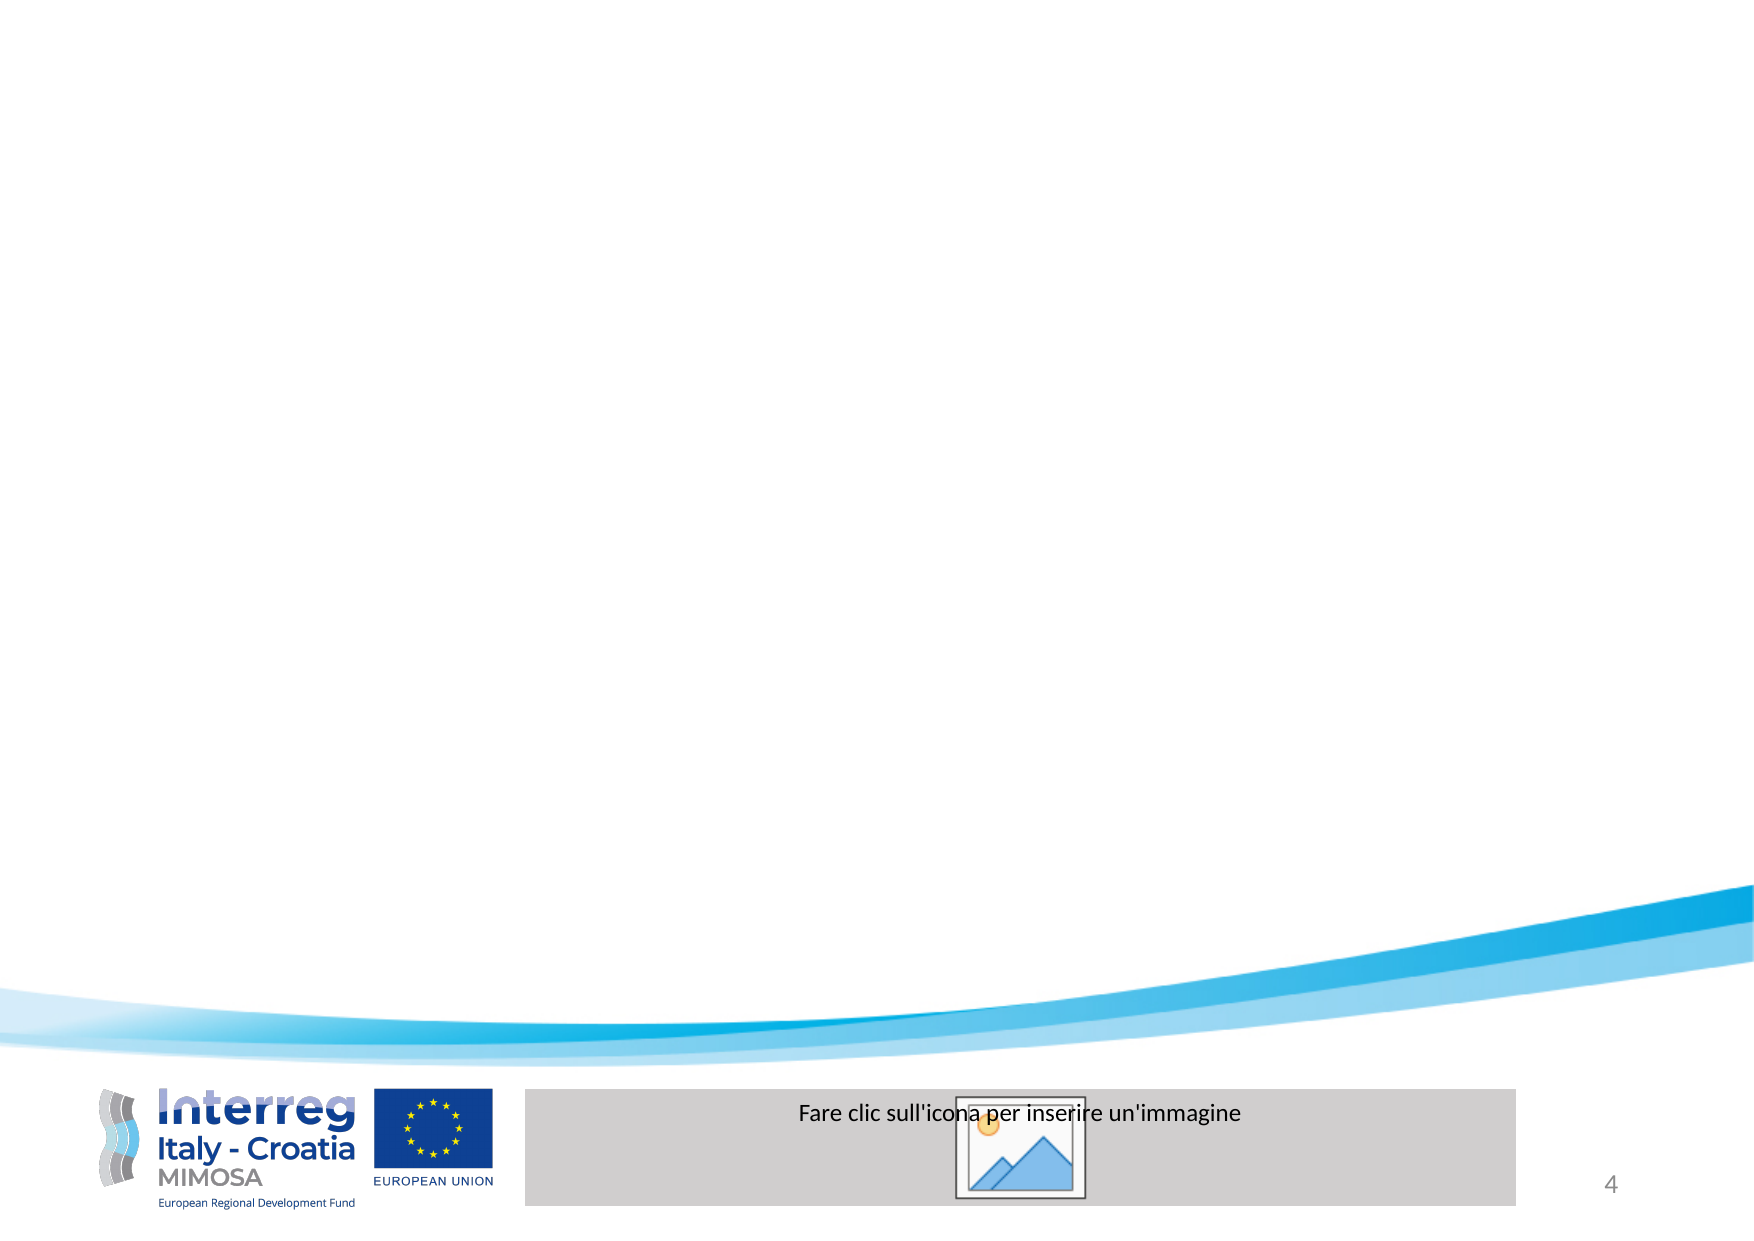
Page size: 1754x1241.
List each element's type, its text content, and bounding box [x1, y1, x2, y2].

slide_number 4 [1526, 1149, 1634, 1216]
picture [0, 884, 1754, 1220]
